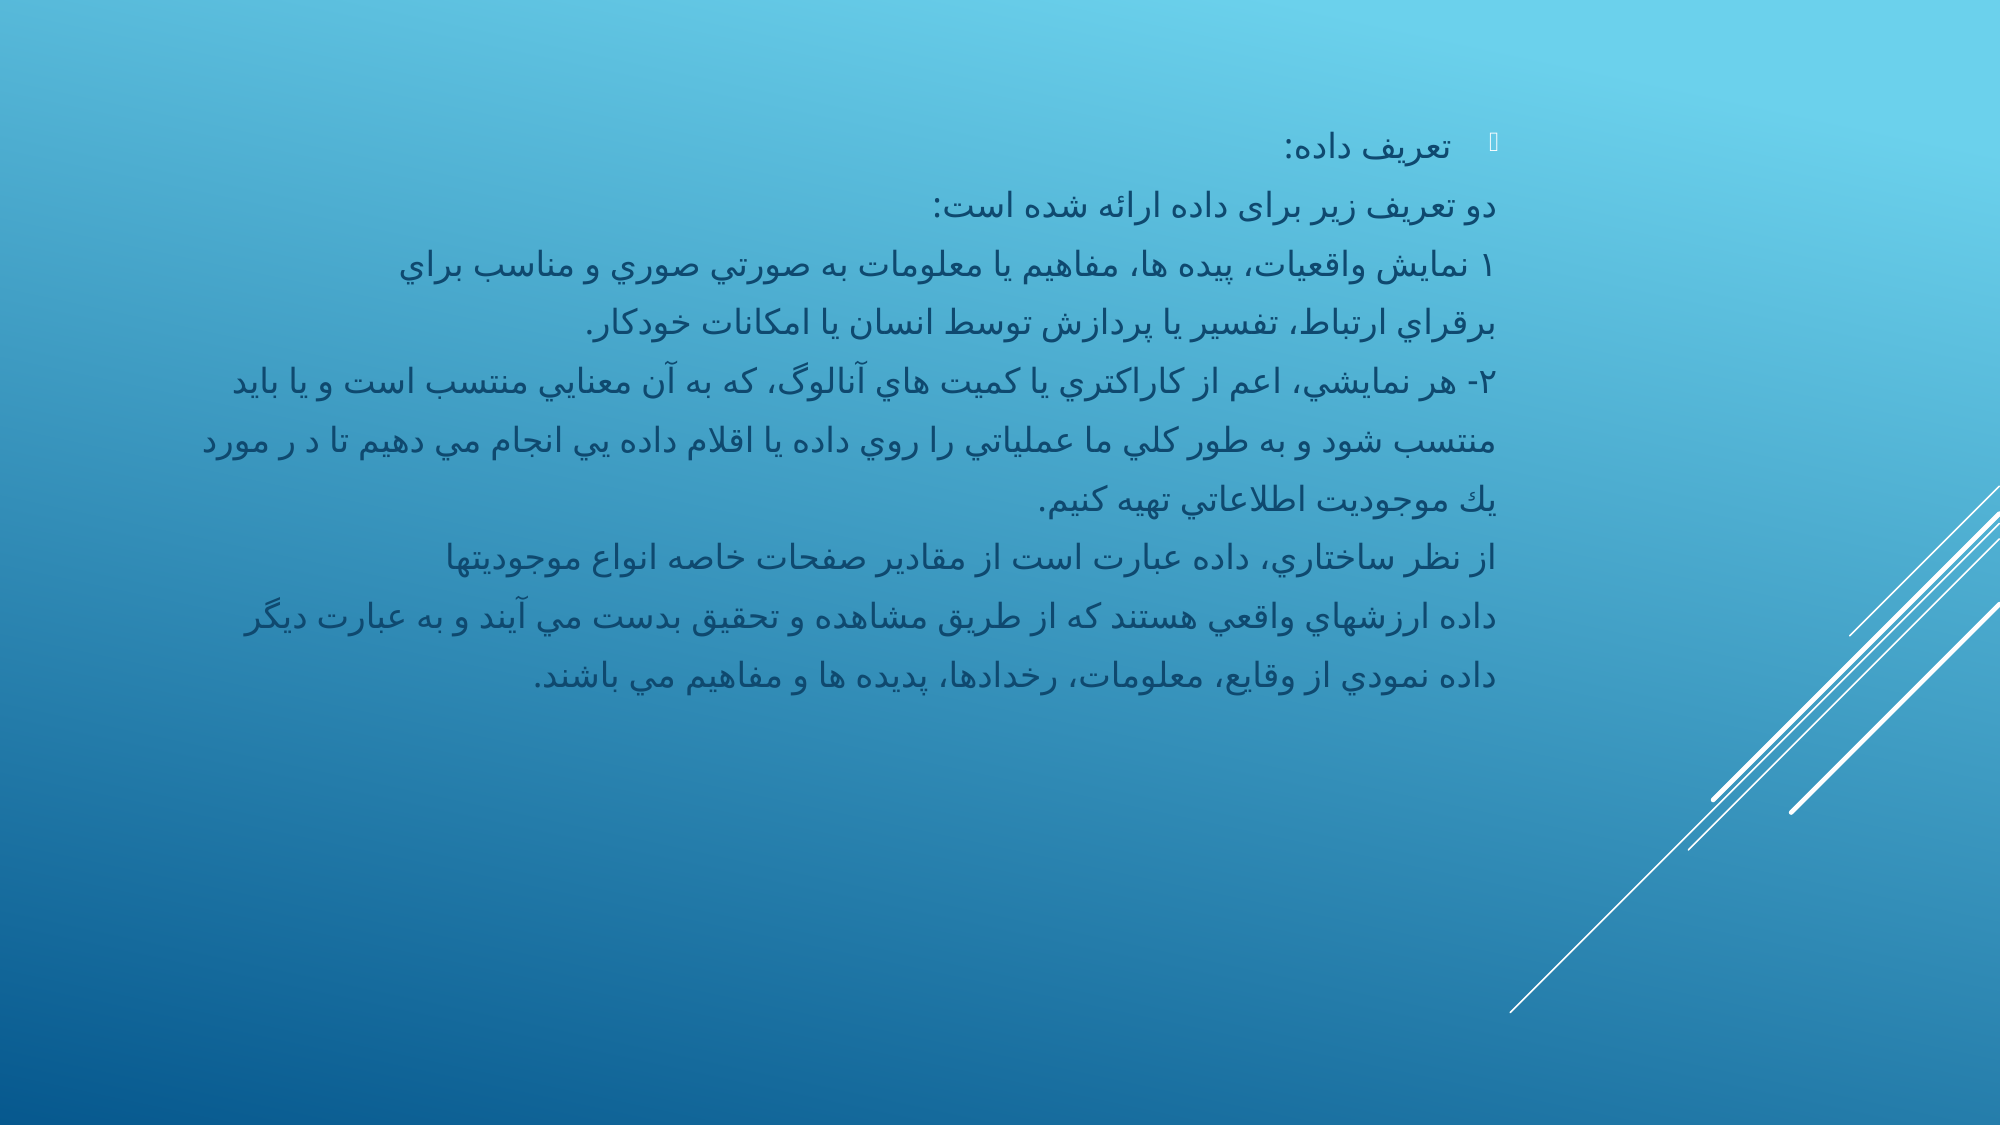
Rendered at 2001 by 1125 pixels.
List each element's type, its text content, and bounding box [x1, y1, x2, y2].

list تعریف داده: دو تعریف زیر برای داده ارائه شده است: ١ نمايش واقعيات، پيده ها، مفاهيم يا معلومات به صورتي صوري و مناسب براي برقراي ارتباط، تفسير يا پردازش توسط انسان يا امكانات خودكار. ٢- هر نمايشي، اعم از كاراكتري يا كميت هاي آنالوگ، كه به آن معنايي منتسب است و يا بايد منتسب شود و به طور كلي ما عملياتي را روي داده يا اقلام داده يي انجام مي دهيم تا د ر مورد يك موجوديت اطلاعاتي تهيه كنيم. از نظر ساختاري، داده عبارت است از مقادير صفحات خاصه انواع موجوديتها داده ارزشهاي واقعي هستند كه از طريق مشاهده و تحقيق بدست مي آيند و به عبارت ديگر داده نمودي از وقايع، معلومات، رخدادها، پديده ها و مفاهيم مي باشند. [112, 112, 1513, 706]
